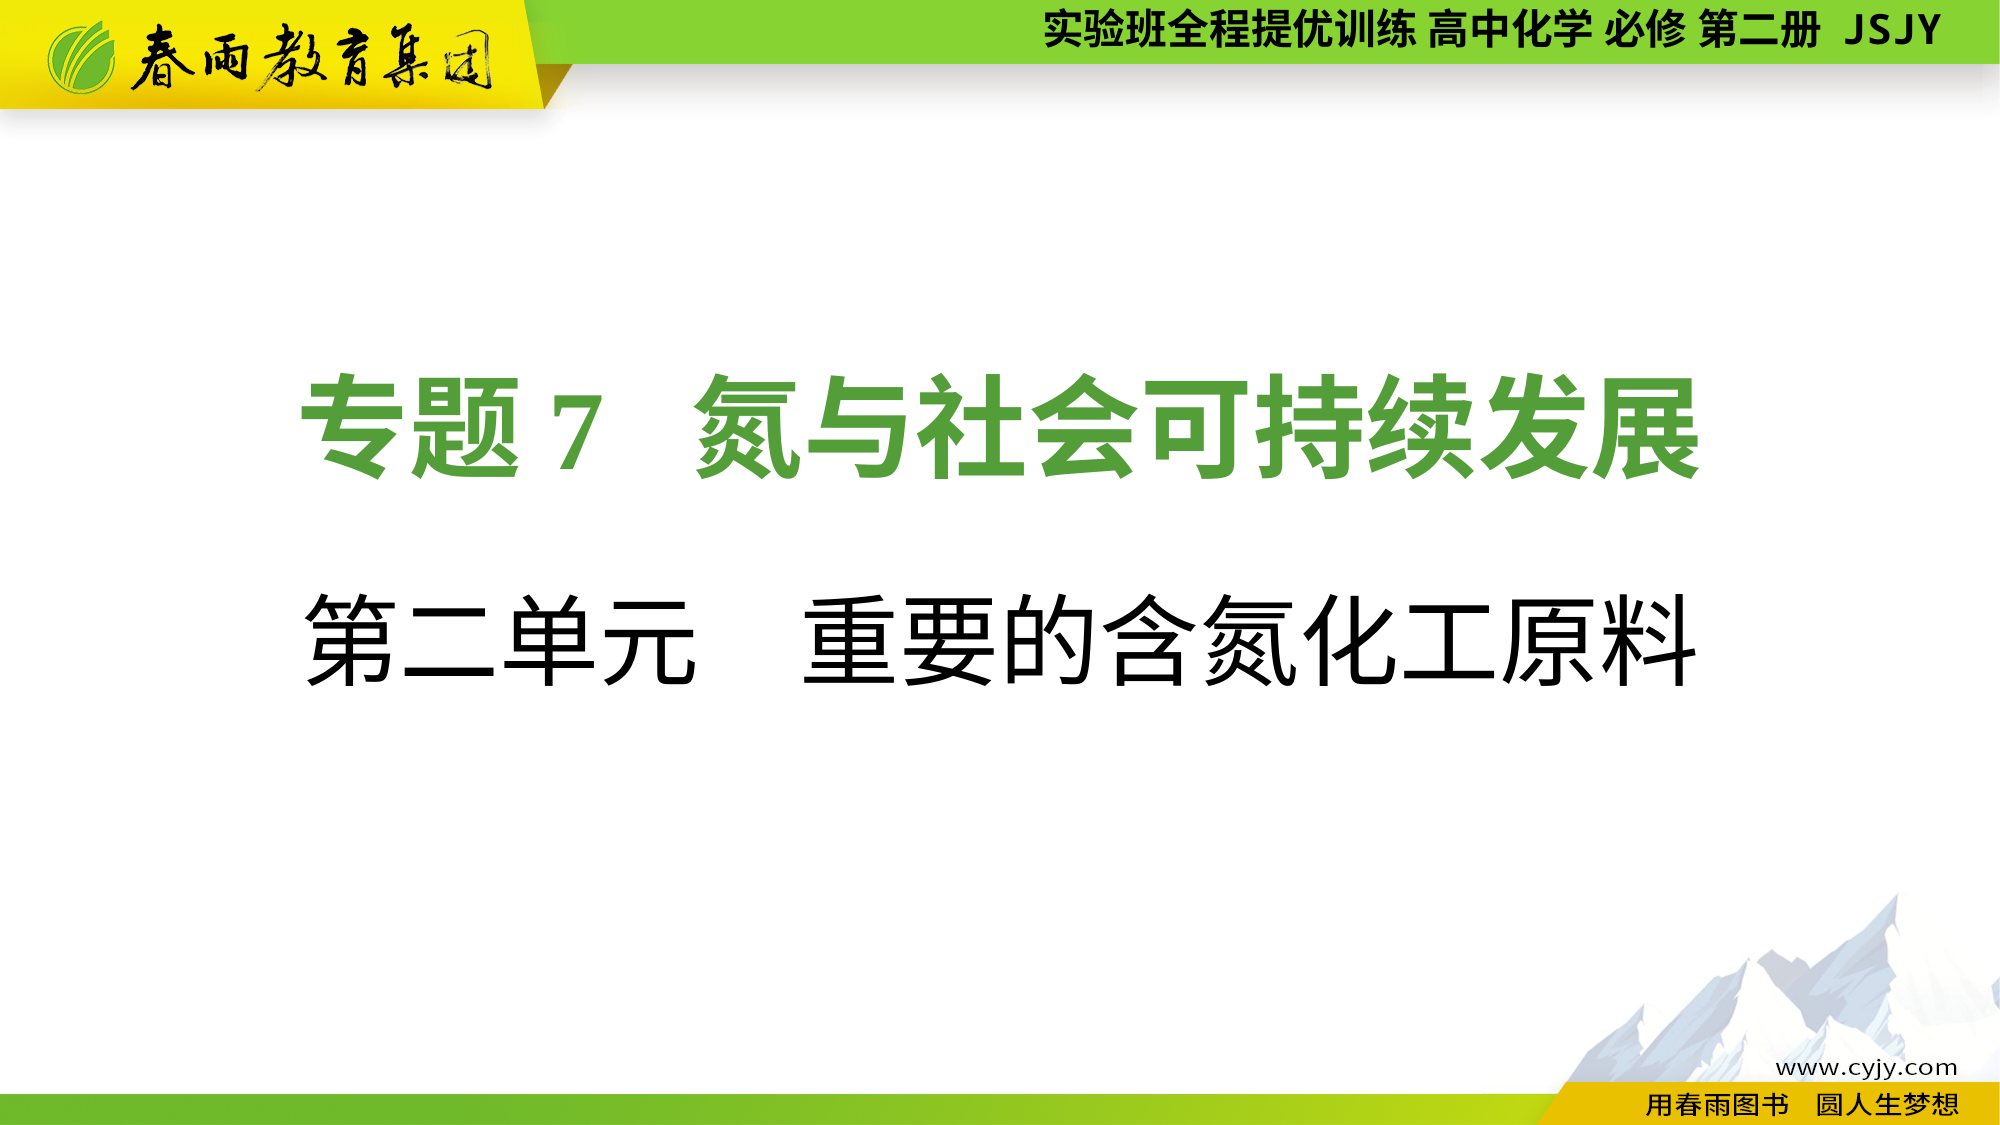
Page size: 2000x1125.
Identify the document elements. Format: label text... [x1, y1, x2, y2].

text_box 第二单元 重要的含氮化工原料 [54, 511, 1946, 706]
picture [0, 0, 2000, 1125]
text_box 专题7 氮与社会可持续发展 [54, 282, 1946, 500]
